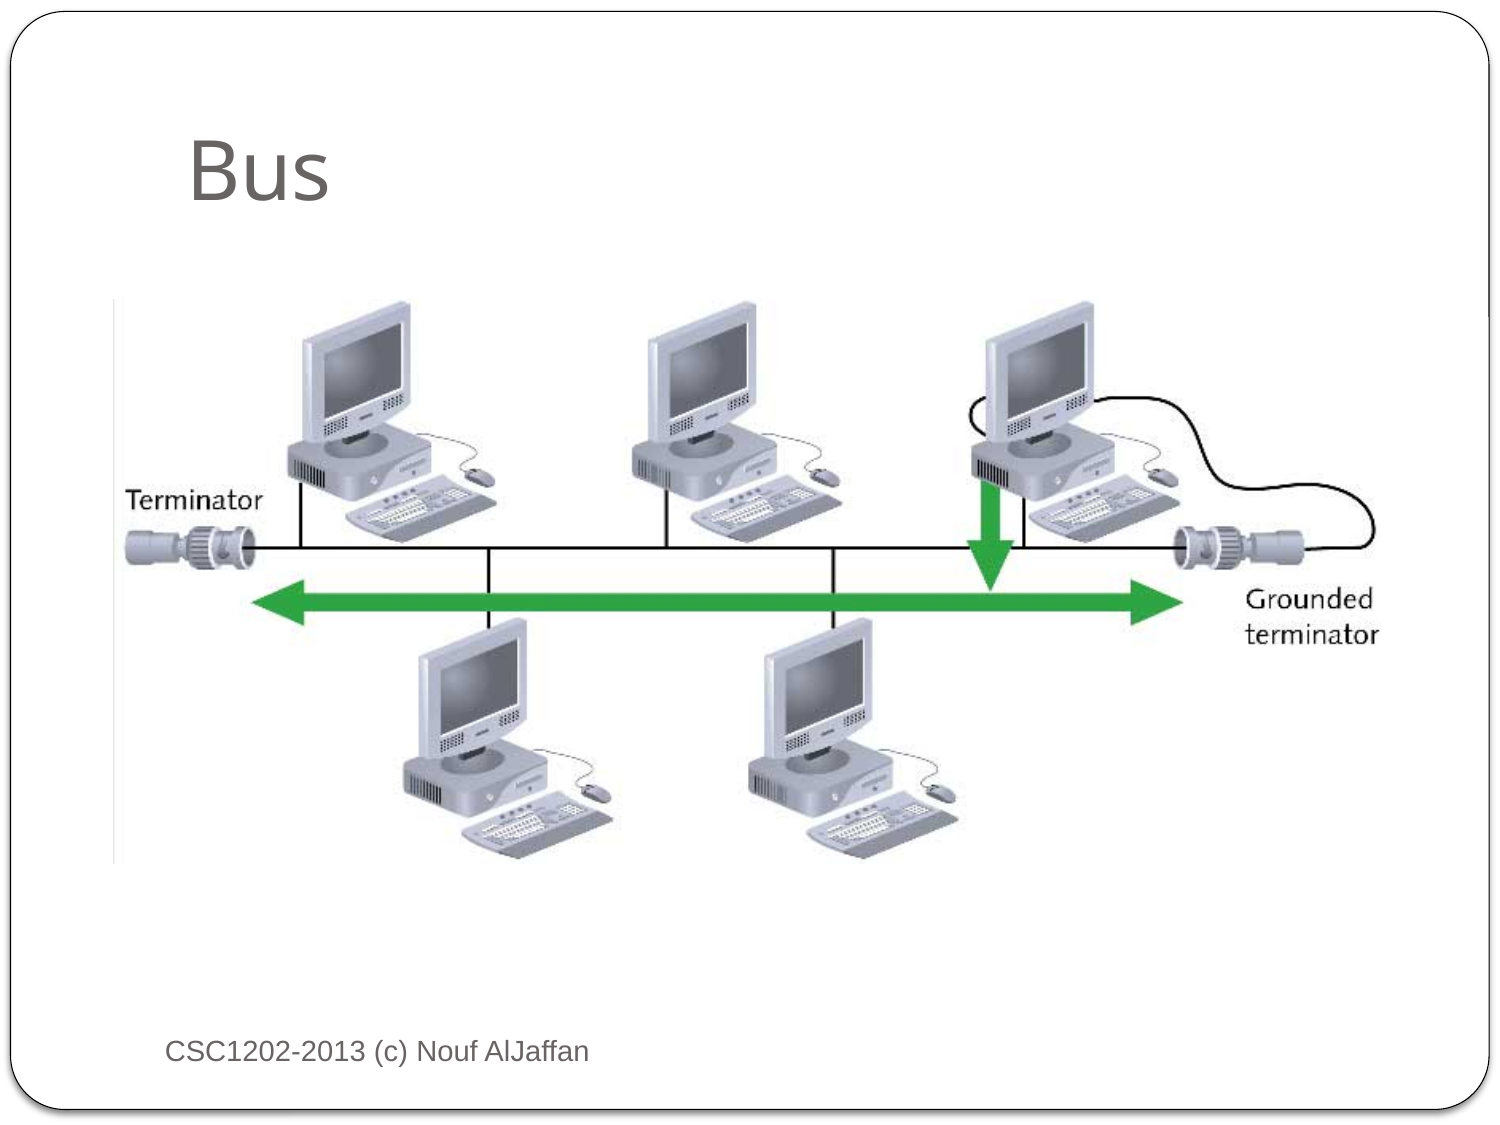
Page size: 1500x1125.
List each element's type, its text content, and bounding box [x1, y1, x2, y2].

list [112, 299, 1381, 865]
footer CSC1202-2013 (c) Nouf AlJaffan [150, 1012, 800, 1088]
title Bus [150, 45, 1425, 233]
